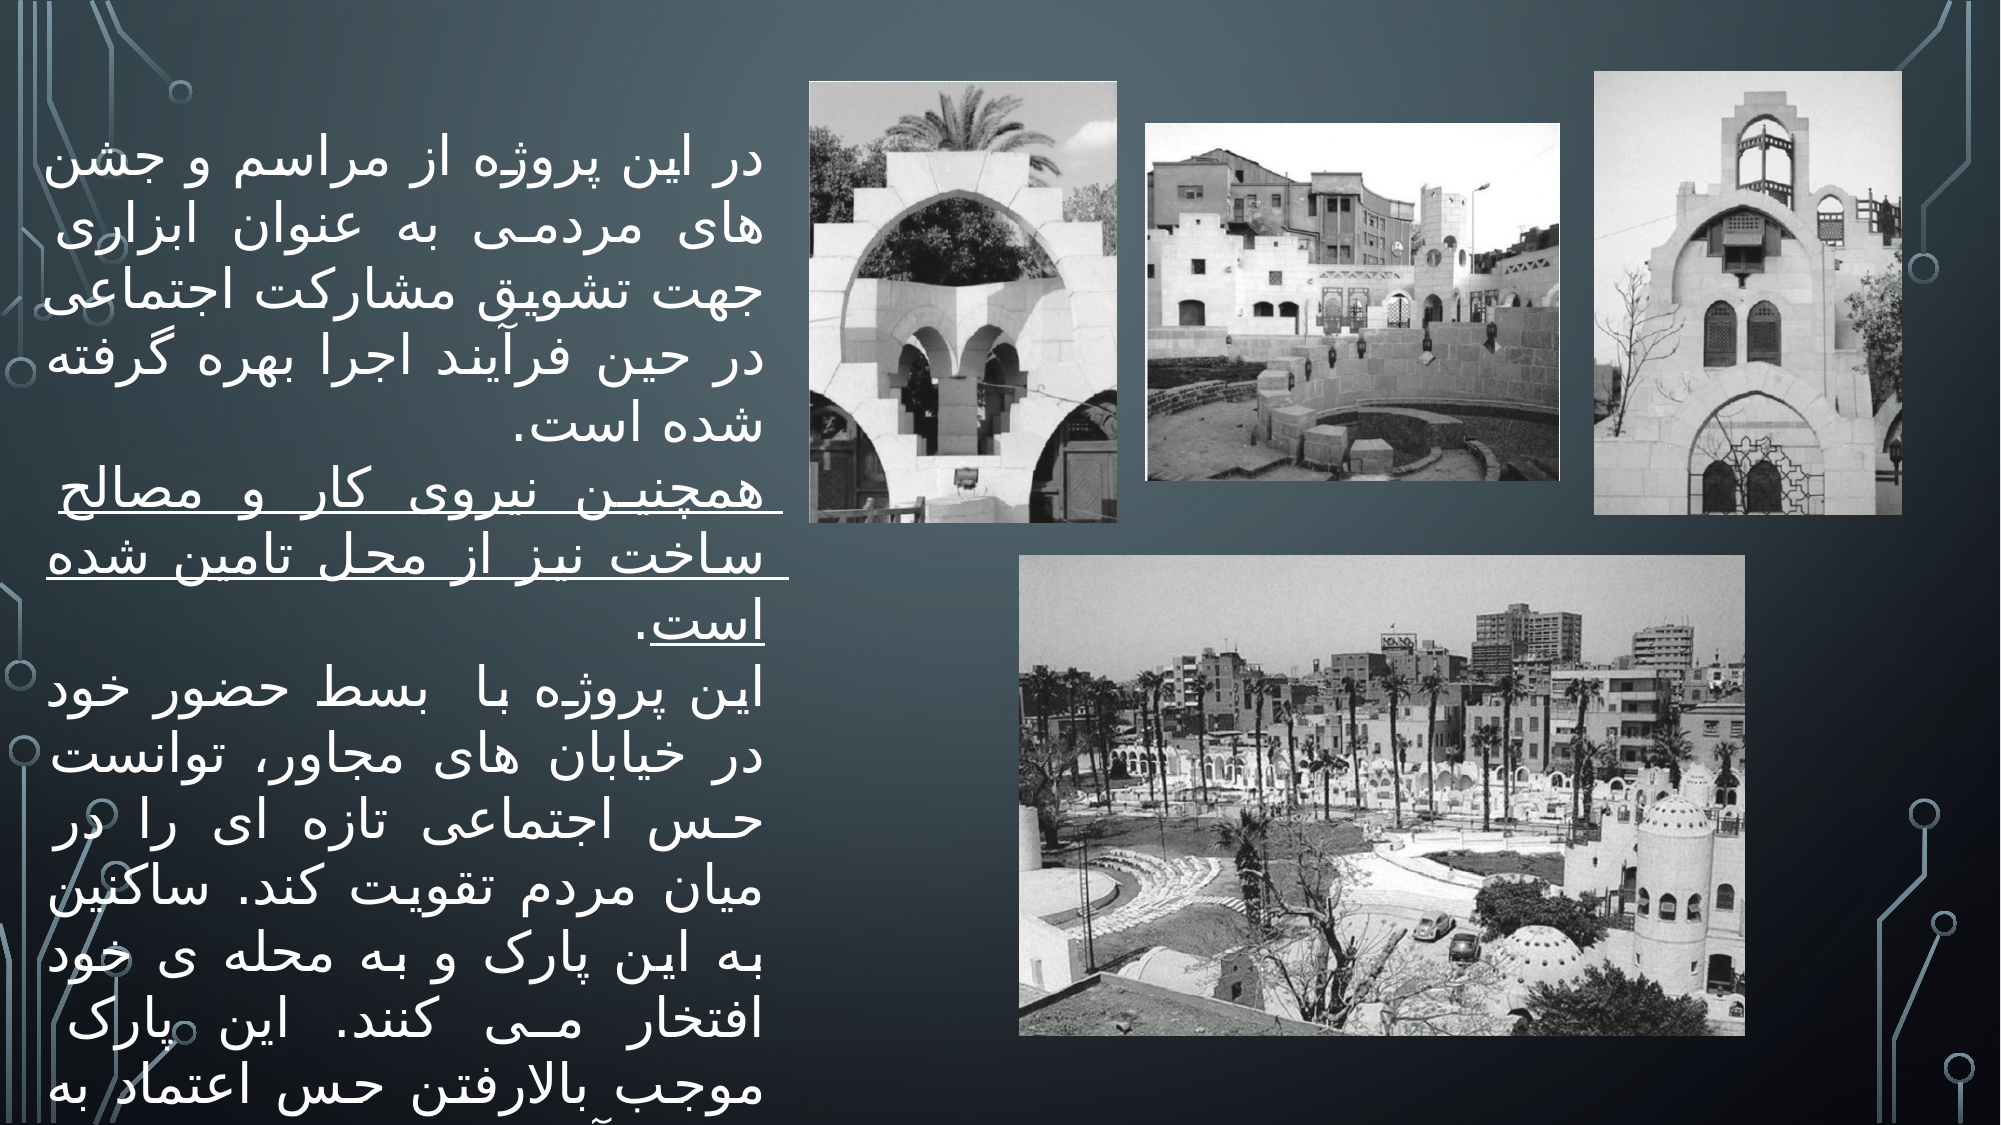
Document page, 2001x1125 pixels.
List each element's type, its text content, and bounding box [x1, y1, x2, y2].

picture [1145, 123, 1560, 481]
picture [808, 81, 1117, 523]
picture [1019, 555, 1745, 1036]
text_box در اين پروژه از مراسم و جشن های مردمی به عنوان ابزاری جهت تشويق مشاركت اجتماعی در حین فرآيند اجرا بهره گرفته شده است. همچنین نیروی كار و مصالح ساخت نیز از محل تامین شده است. اين پروژه با بسط حضور خود در خیابان های مجاور، توانست حس اجتماعی تازه ای را در میان مردم تقويت كند. ساكنین به اين پارک و به محله ی خود افتخار می كنند. اين پارک موجب بالارفتن حس اعتماد به نفس آن ها نسبت به محل زندگی خود شده است. [25, 113, 781, 1125]
picture [1594, 70, 1902, 515]
